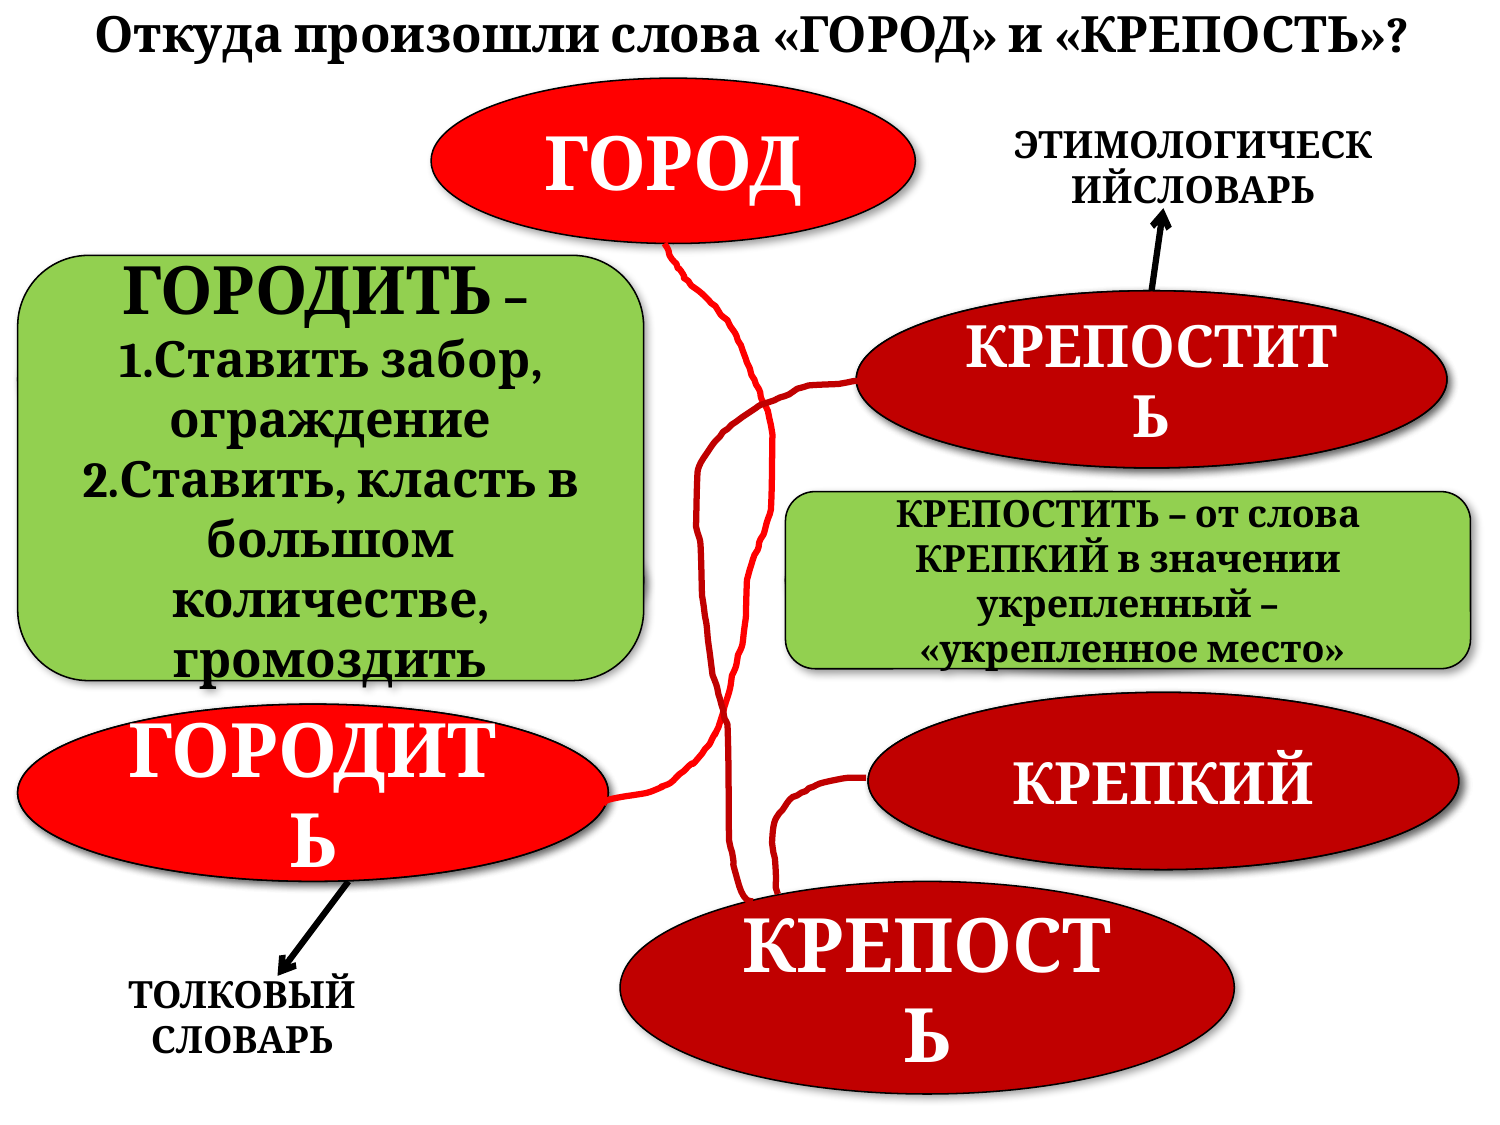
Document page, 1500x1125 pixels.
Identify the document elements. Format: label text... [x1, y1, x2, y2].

text_box ГОРОДИТЬ – Ставить забор, ограждение Ставить, класть в большом количестве, громоздить [15, 253, 646, 683]
text_box [771, 776, 867, 895]
text_box ЭТИМОЛОГИЧЕСКИЙСЛОВАРЬ [986, 113, 1400, 219]
text_box ГОРОДИТЬ [15, 702, 610, 883]
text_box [1151, 207, 1164, 291]
text_box КРЕПОСТИТЬ [854, 288, 1450, 470]
text_box ГОРОД [428, 76, 918, 246]
text_box КРЕПОСТЬ [617, 879, 1237, 1097]
text_box [602, 243, 765, 805]
text_box КРЕПКИЙ [866, 690, 1461, 872]
text_box [695, 380, 859, 903]
text_box ТОЛКОВЫЙ СЛОВАРЬ [76, 964, 408, 1069]
text_box Откуда произошли слова «ГОРОД» и «КРЕПОСТЬ»? [79, 0, 1424, 71]
text_box КРЕПОСТИТЬ – от слова КРЕПКИЙ в значении укрепленный – «укрепленное место» [801, 489, 1473, 671]
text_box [277, 881, 349, 977]
